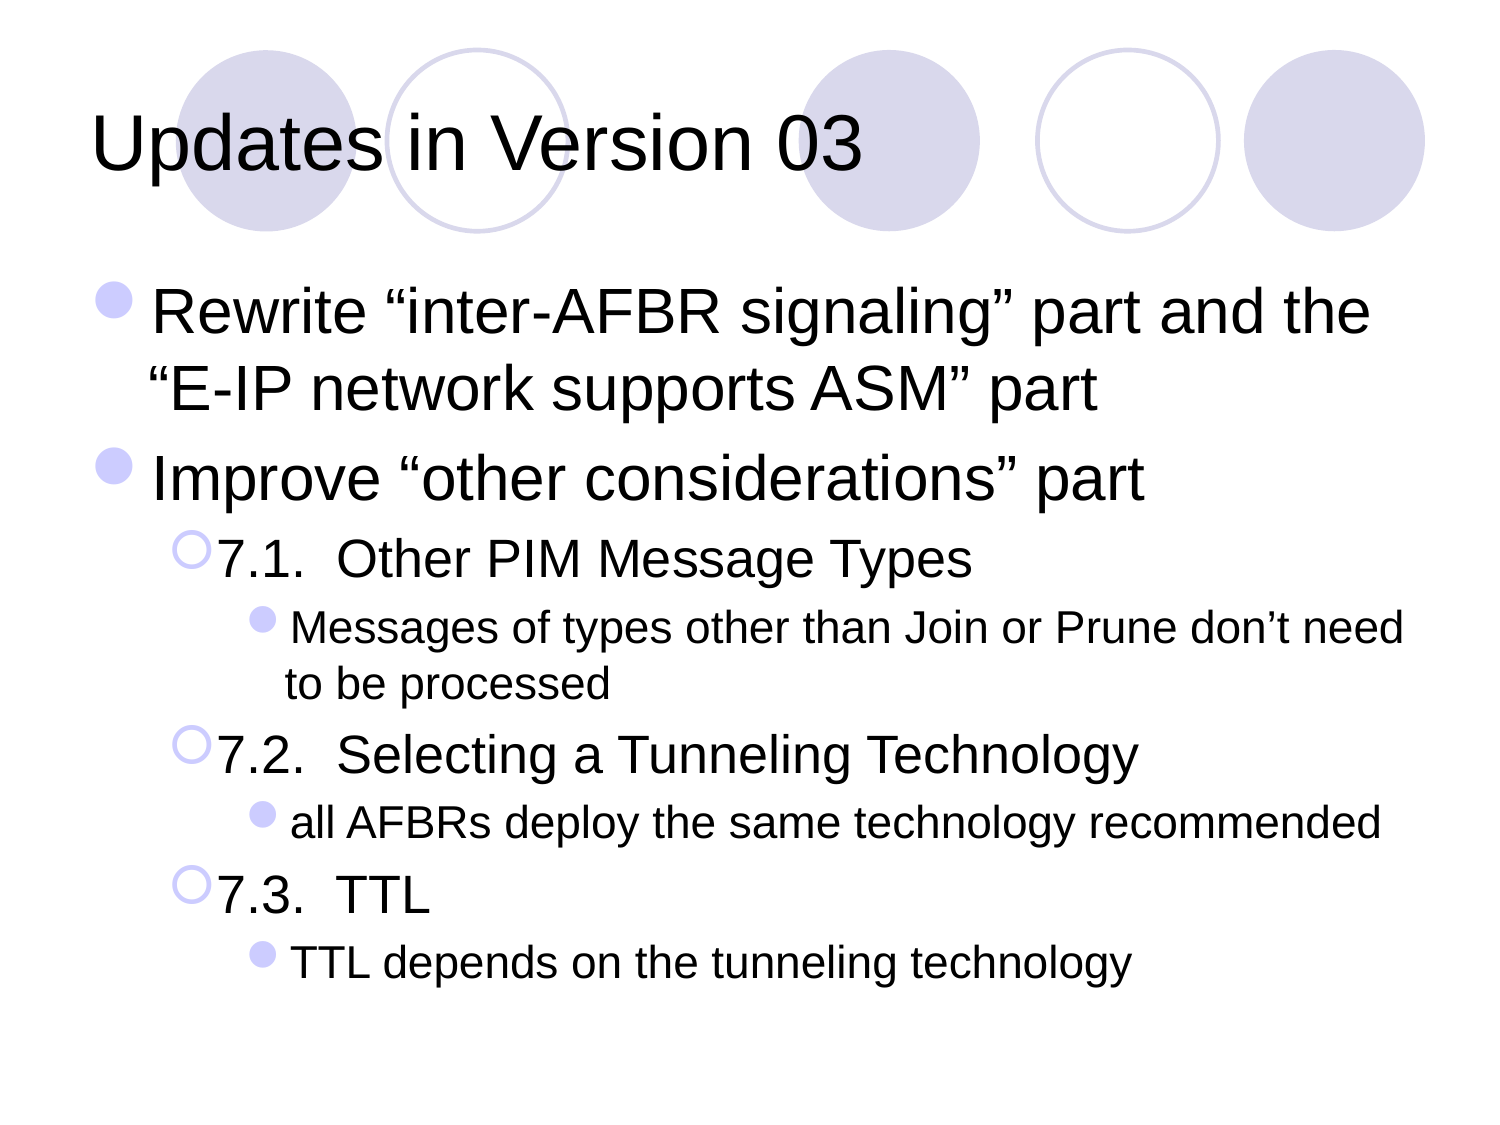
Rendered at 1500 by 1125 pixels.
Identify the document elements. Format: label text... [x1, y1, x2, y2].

list Rewrite “inter-AFBR signaling” part and the “E-IP network supports ASM” part Improve “other considerations” part 7.1. Other PIM Message Types Messages of types other than Join or Prune don’t need to be processed 7.2. Selecting a Tunneling Technology all AFBRs deploy the same technology recommended 7.3. TTL TTL depends on the tunneling technology [75, 262, 1425, 1006]
title Updates in Version 03 [75, 45, 1425, 233]
